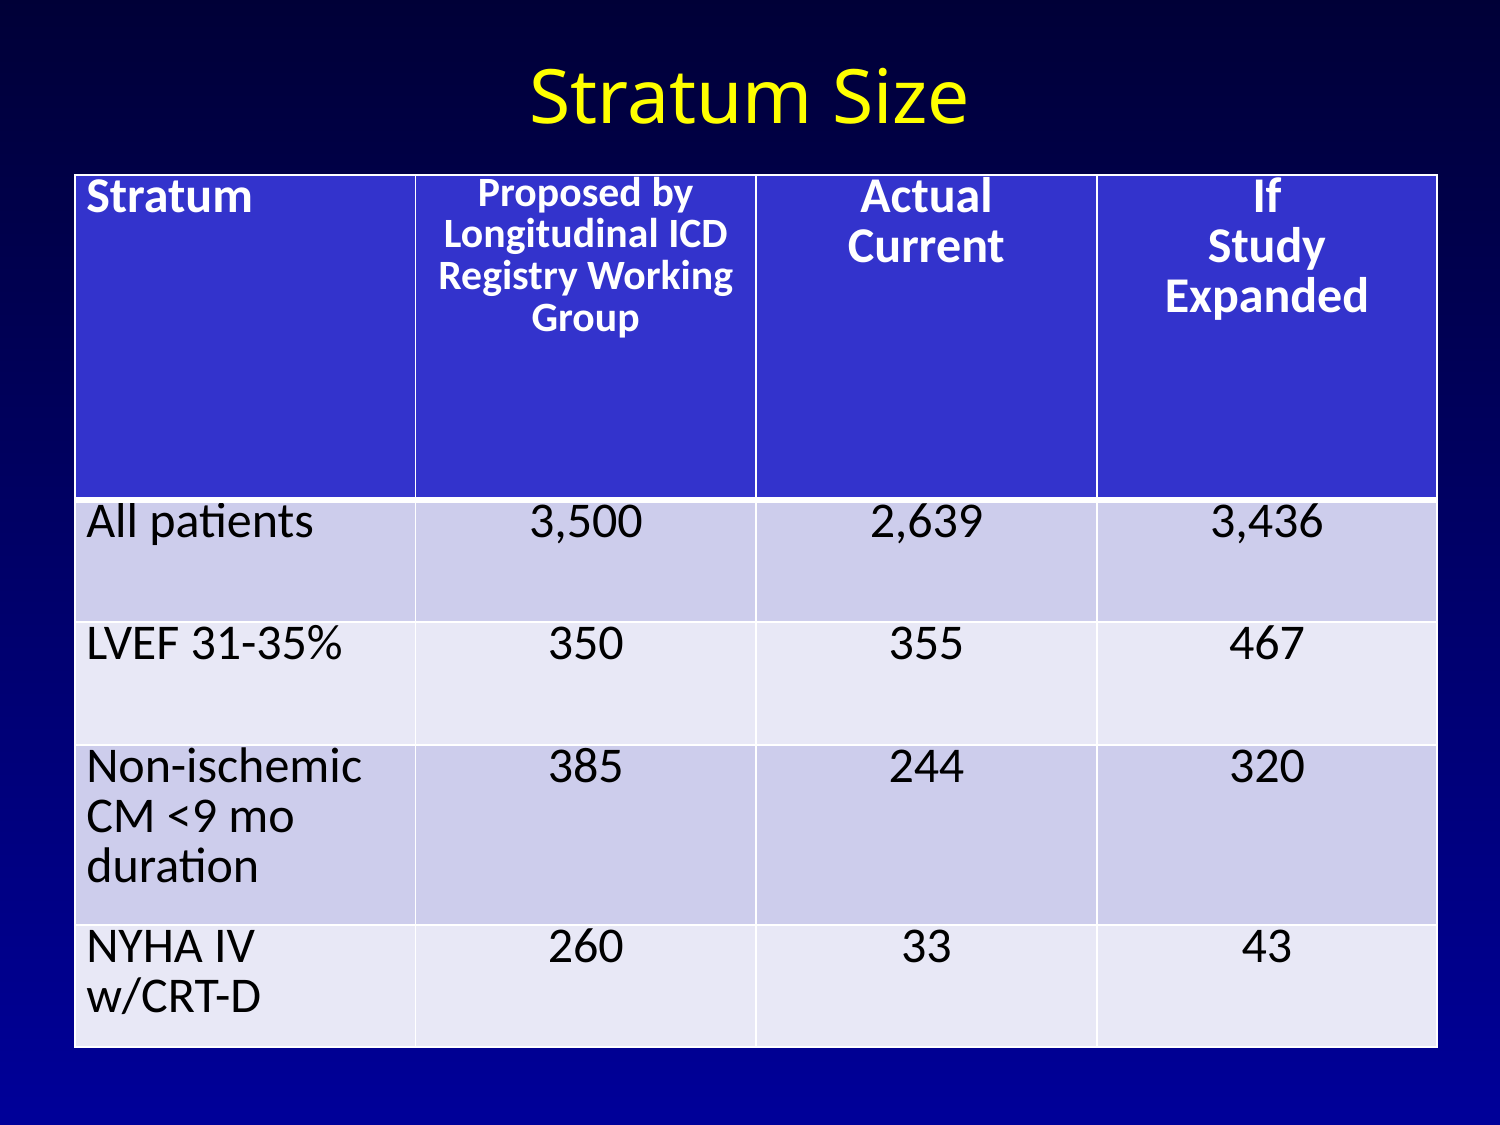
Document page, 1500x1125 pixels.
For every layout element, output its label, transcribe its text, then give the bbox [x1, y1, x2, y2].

table_header If Study Expanded [1098, 176, 1436, 497]
table_cell 385 [416, 746, 755, 924]
table_cell 467 [1098, 623, 1436, 744]
table_cell 3,500 [416, 503, 755, 621]
table_cell 350 [416, 623, 755, 744]
table_cell NYHA IV w/CRT-D [76, 926, 415, 1046]
title Stratum Size [112, 0, 1388, 174]
table_cell All patients [76, 503, 415, 621]
table_cell Non-ischemic CM <9 mo duration [76, 746, 415, 924]
table_cell 43 [1098, 926, 1436, 1046]
table_header Proposed by Longitudinal ICD Registry Working Group [416, 176, 755, 497]
table_cell 244 [757, 746, 1096, 924]
table_header Actual Current [757, 176, 1096, 497]
table_cell 2,639 [757, 503, 1096, 621]
table_cell 3,436 [1098, 503, 1436, 621]
table_header Stratum [76, 176, 415, 497]
table_cell 33 [757, 926, 1096, 1046]
table_cell 260 [416, 926, 755, 1046]
table_cell 355 [757, 623, 1096, 744]
table_cell 320 [1098, 746, 1436, 924]
table_cell LVEF 31-35% [76, 623, 415, 744]
